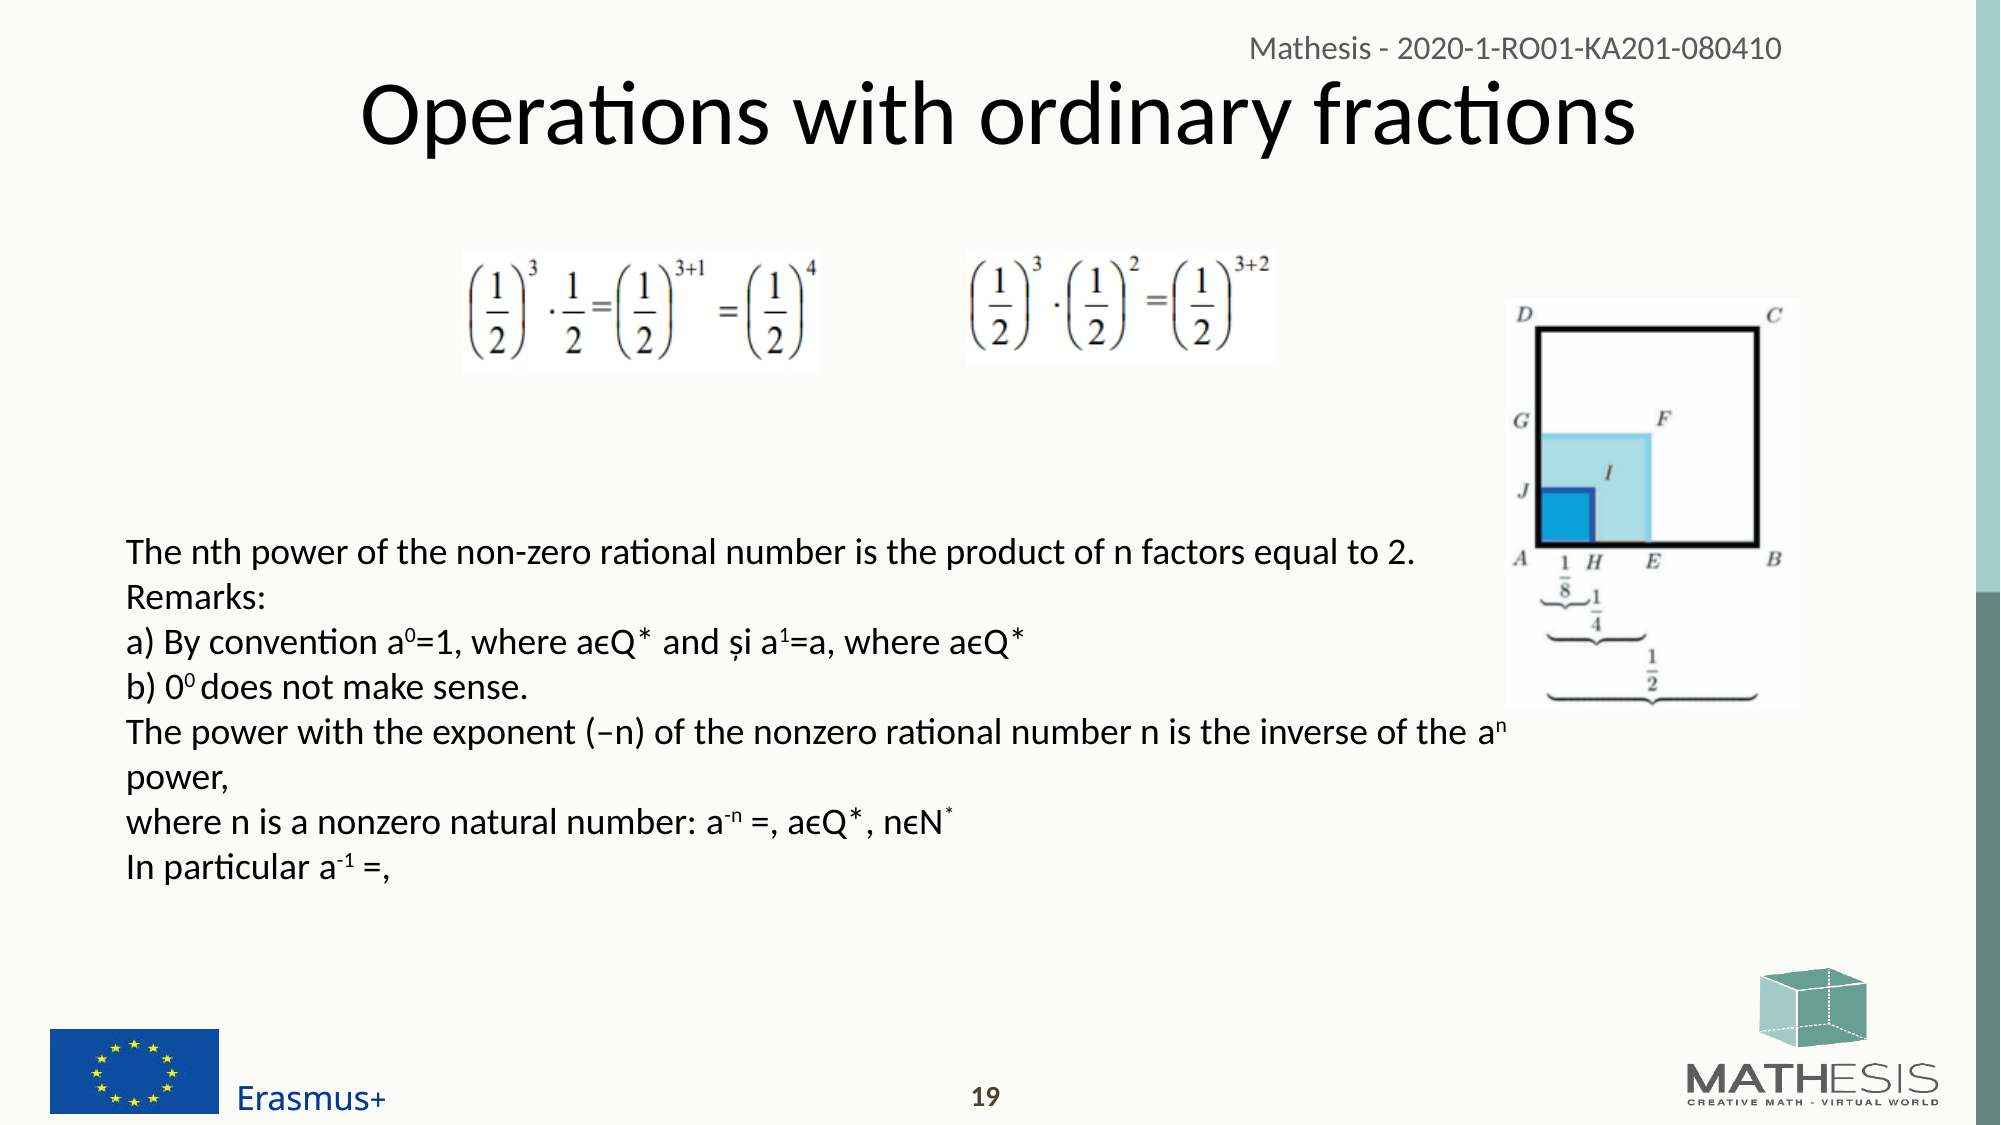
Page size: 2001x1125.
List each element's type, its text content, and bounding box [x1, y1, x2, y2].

title Operations with ordinary fractions [99, 45, 1900, 233]
picture [462, 248, 821, 375]
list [966, 248, 1277, 365]
picture [50, 1029, 219, 1114]
picture [1504, 298, 1801, 713]
